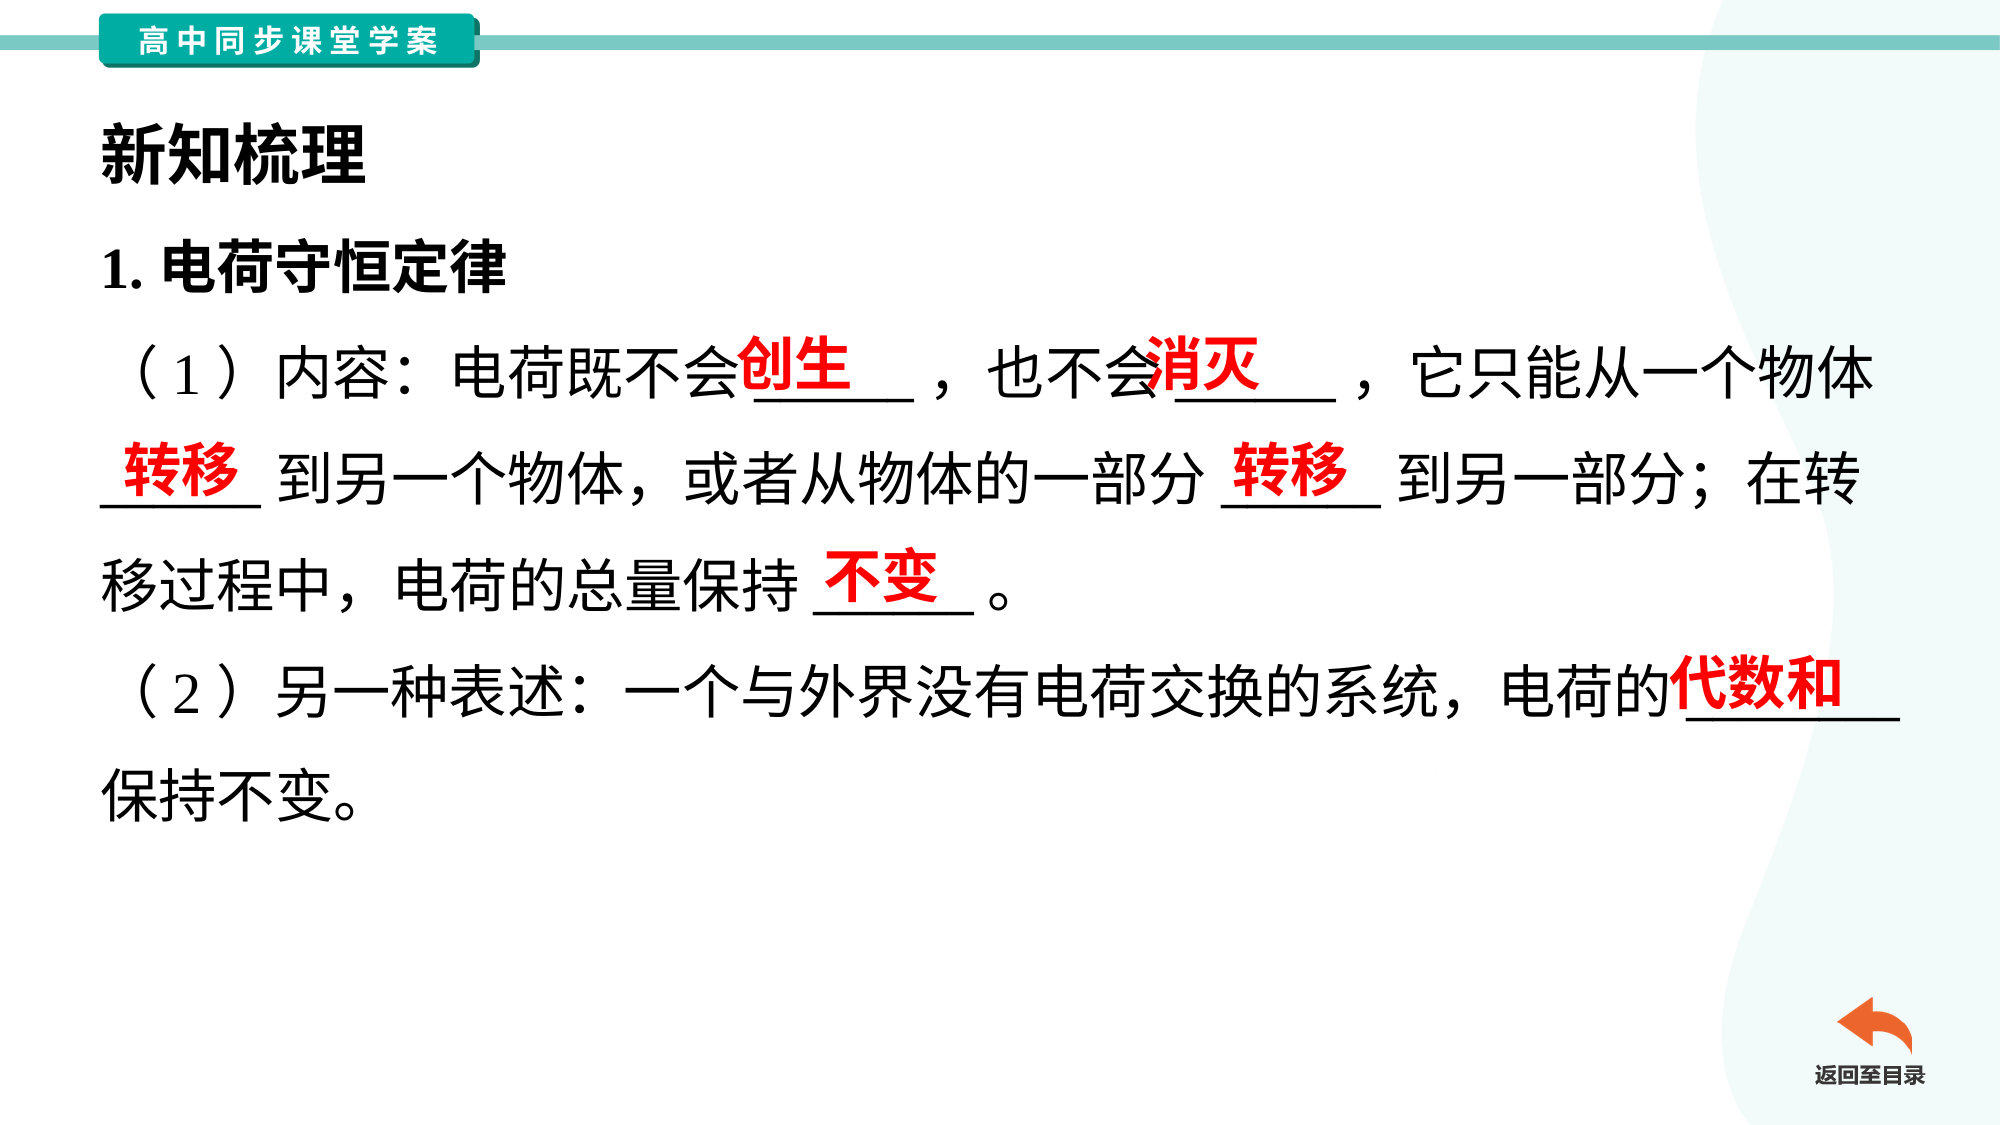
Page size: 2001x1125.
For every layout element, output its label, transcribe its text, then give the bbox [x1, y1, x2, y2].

text_box 不变 [802, 507, 962, 599]
text_box 新知梳理 [100, 76, 1899, 193]
text_box 创生 [714, 295, 875, 386]
text_box 1.电荷守恒定律 （1）内容：电荷既不会______，也不会______，它只能从一个物体 ______到另一个物体，或者从物体的一部分______到另一部分；在转 移过程中，电荷的总量保持______。 （2）另一种表述：一个与外界没有电荷交换的系统，电荷的________ 保持不变。 [100, 193, 1899, 819]
text_box 转移 [102, 401, 262, 493]
text_box 代数和 [1648, 613, 1867, 705]
text_box 消灭 [1123, 295, 1283, 386]
text_box 转移 [1210, 401, 1371, 493]
picture [0, 0, 2000, 1125]
